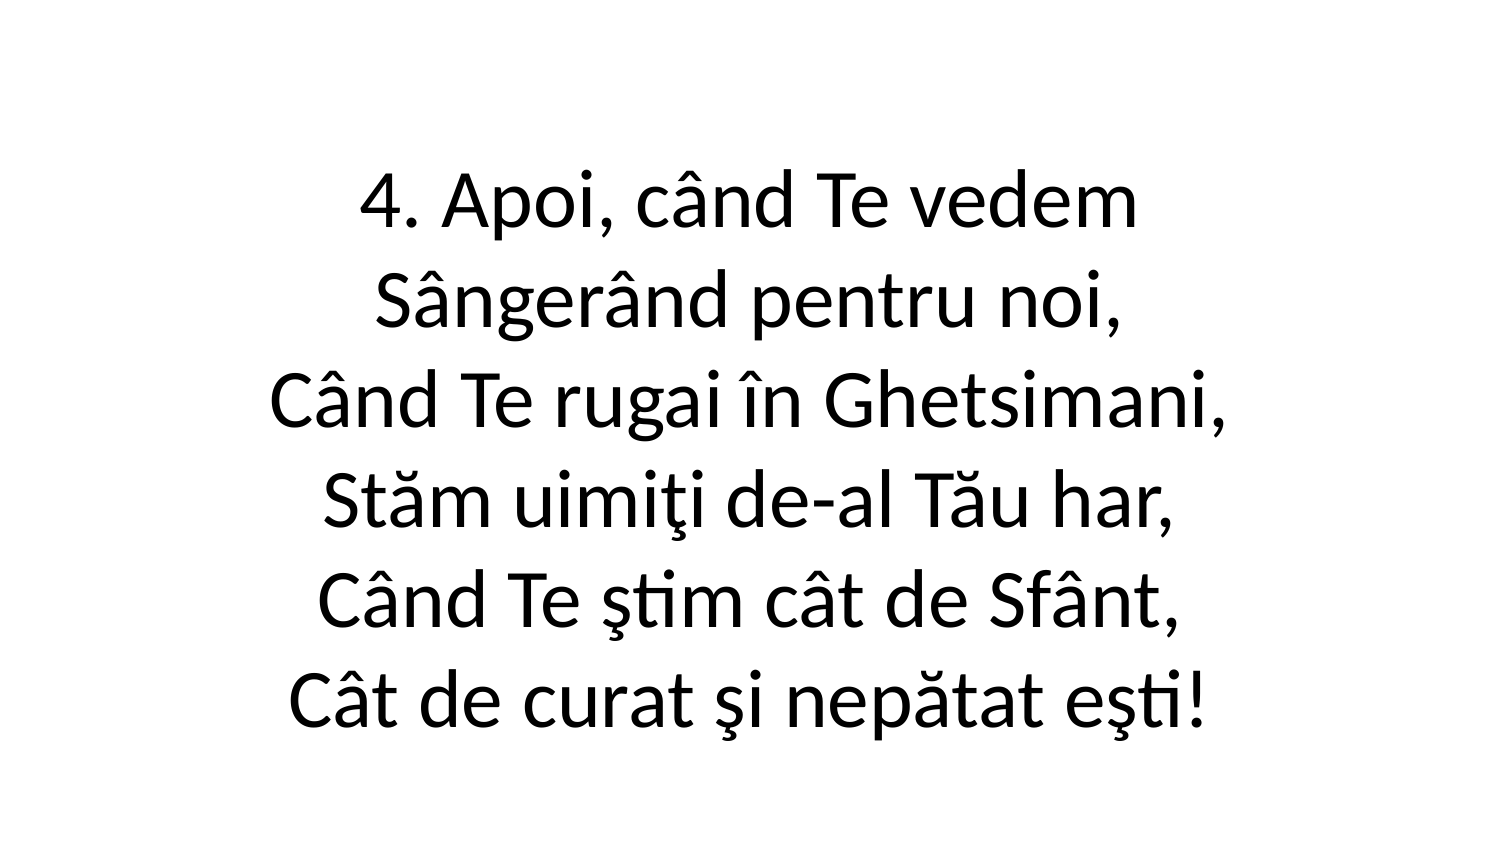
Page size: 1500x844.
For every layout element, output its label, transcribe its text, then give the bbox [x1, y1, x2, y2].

text_box 4. Apoi, când Te vedem Sângerând pentru noi, Când Te rugai în Ghetsimani, Stăm uimiţi de-al Tău har, Când Te ştim cât de Sfânt, Cât de curat şi nepătat eşti! [254, 92, 1246, 752]
